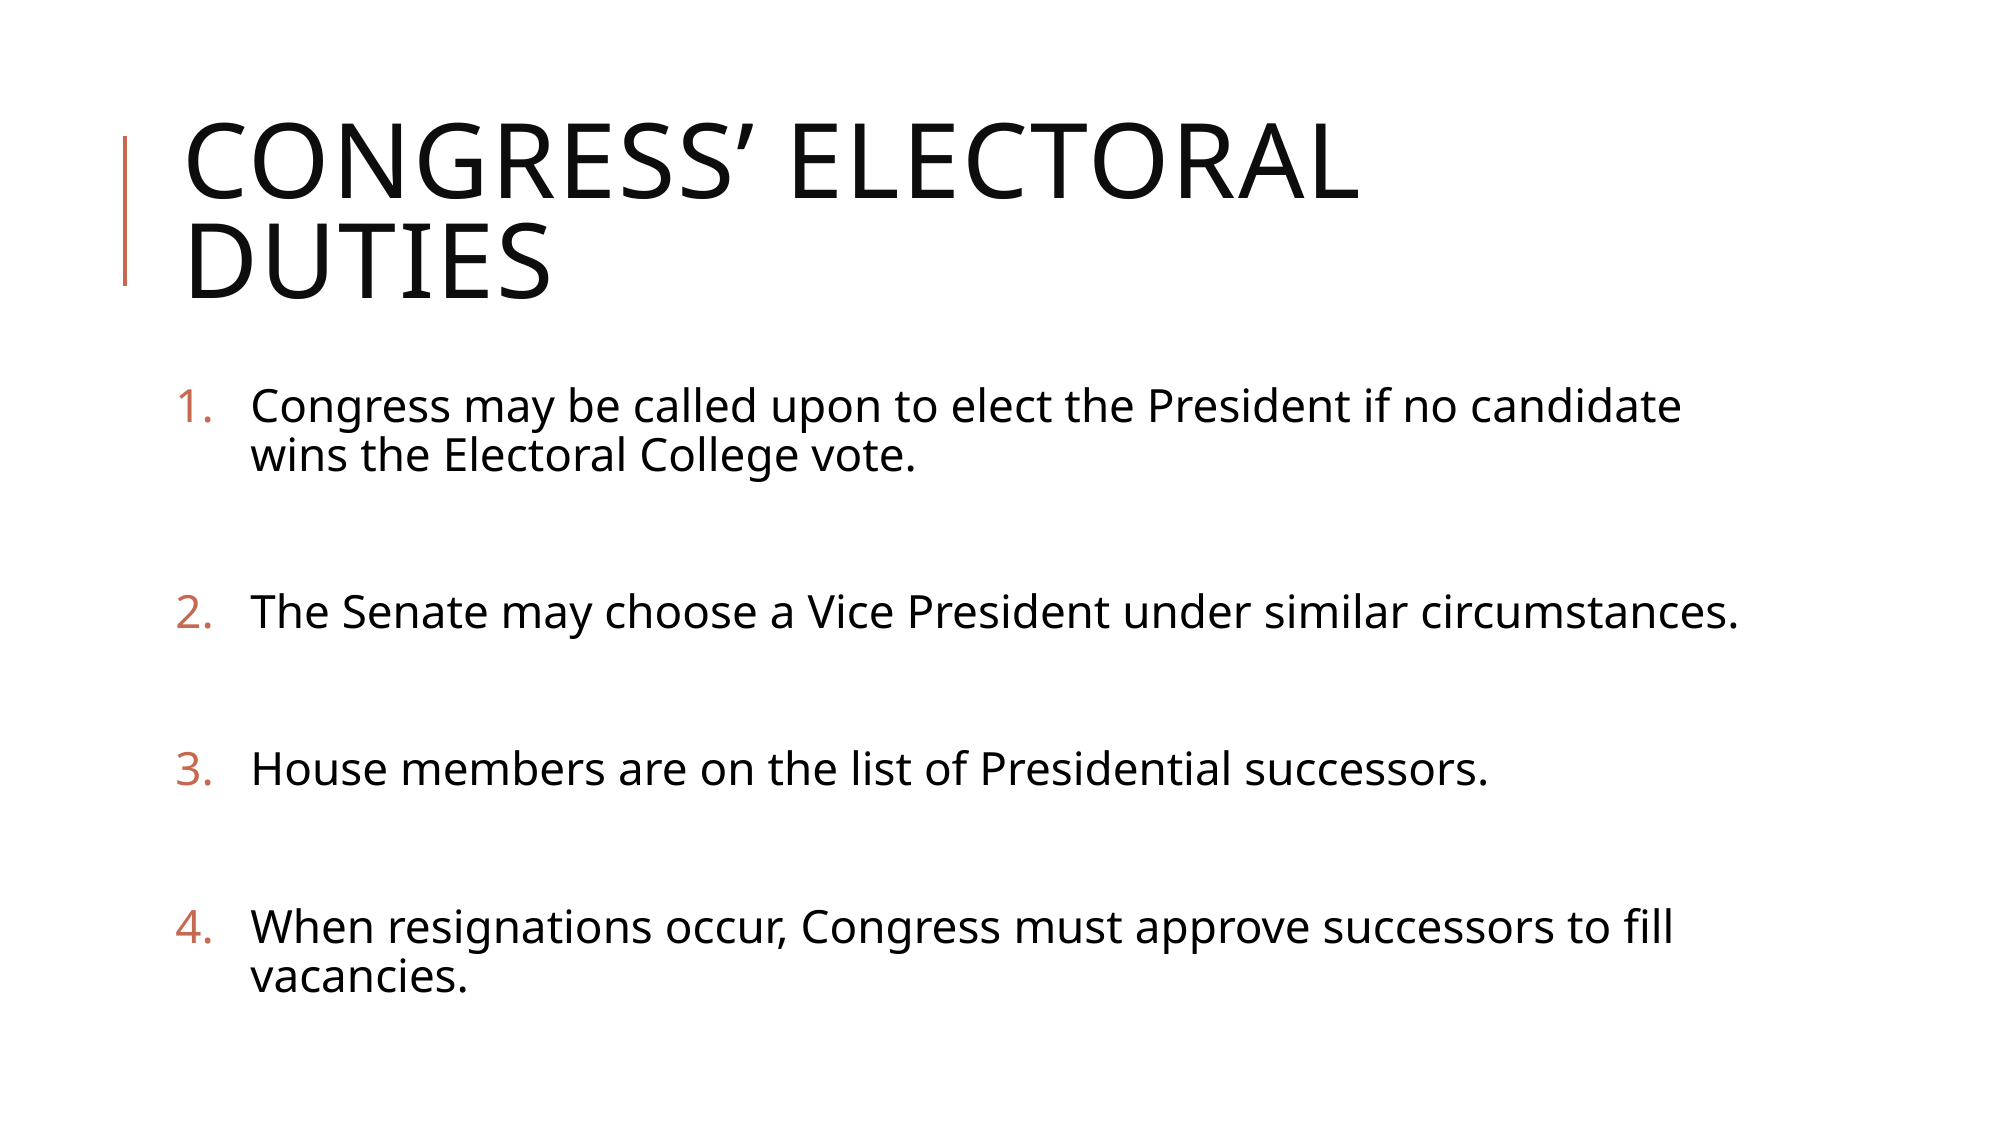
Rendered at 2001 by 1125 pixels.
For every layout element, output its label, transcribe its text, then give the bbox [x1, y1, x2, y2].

title Congress’ Electoral Duties [168, 96, 1763, 342]
list Congress may be called upon to elect the President if no candidate wins the Electoral College vote. The Senate may choose a Vice President under similar circumstances. House members are on the list of Presidential successors. When resignations occur, Congress must approve successors to fill vacancies. [168, 375, 1763, 1035]
